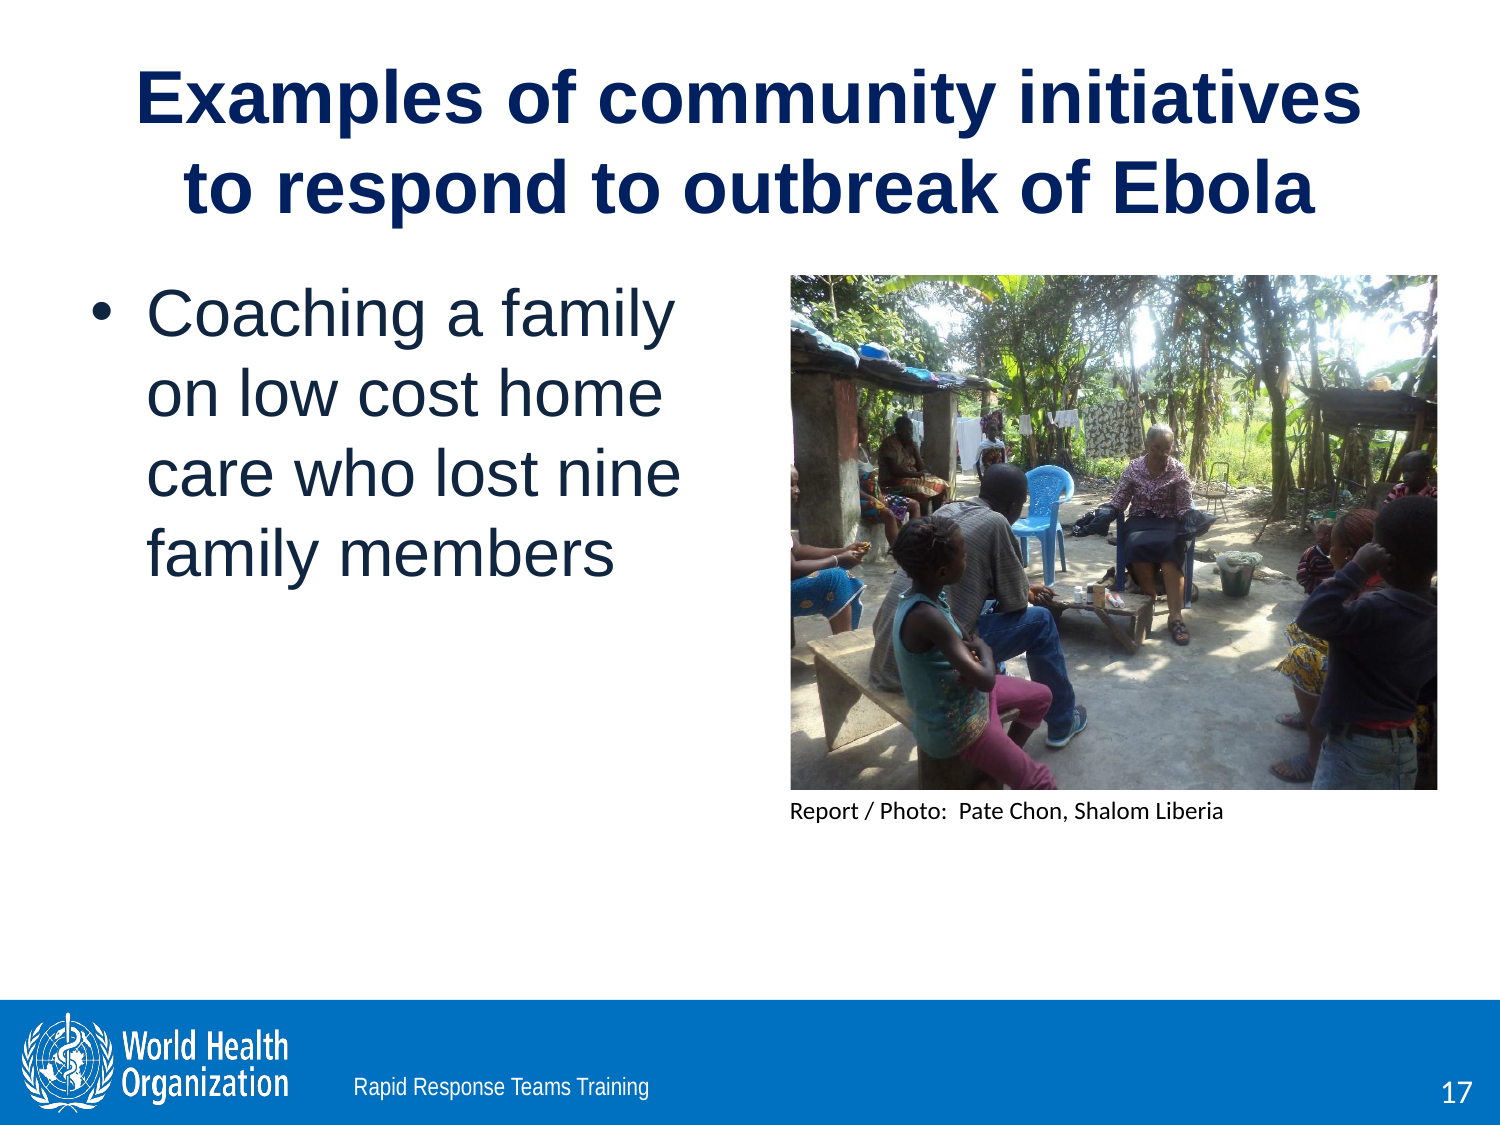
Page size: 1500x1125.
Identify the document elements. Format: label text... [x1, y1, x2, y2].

title Examples of community initiatives to respond to outbreak of Ebola [75, 45, 1425, 233]
list Coaching a family on low cost home care who lost nine family members [75, 262, 738, 913]
picture [790, 274, 1438, 791]
text_box Report / Photo: Pate Chon, Shalom Liberia [774, 787, 1353, 833]
picture [21, 1012, 288, 1113]
